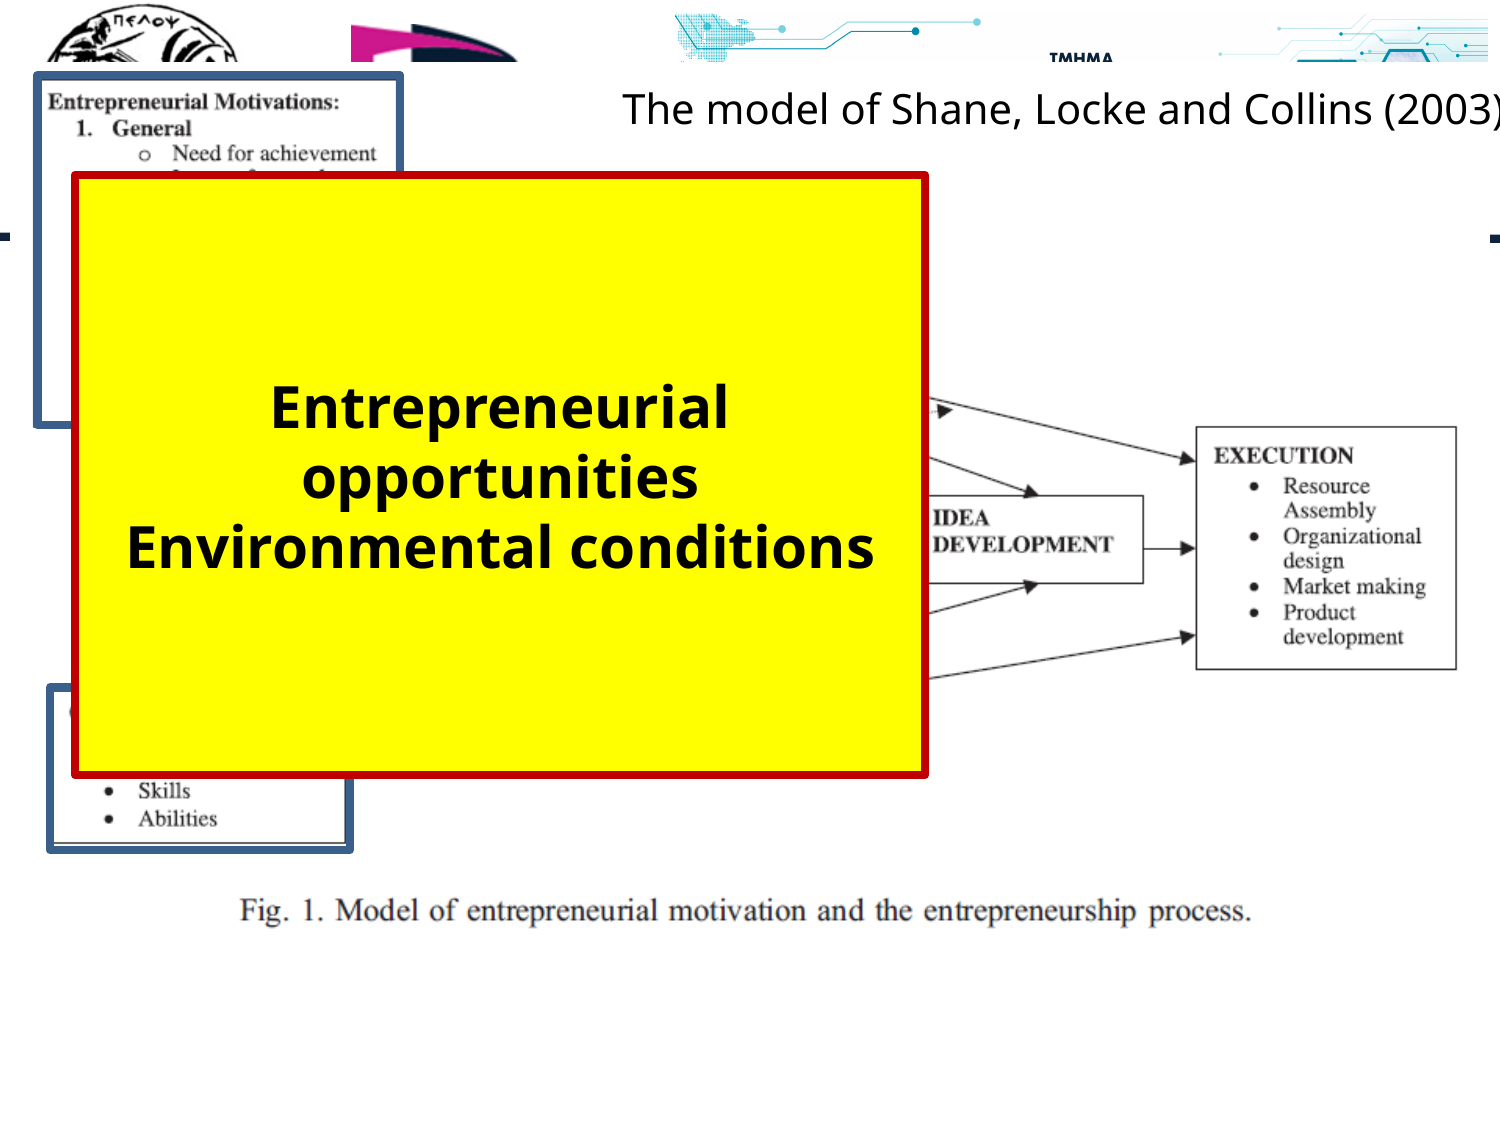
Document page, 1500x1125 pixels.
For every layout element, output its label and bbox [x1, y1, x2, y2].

text_box [1492, 75, 1500, 140]
picture [10, 0, 1490, 952]
